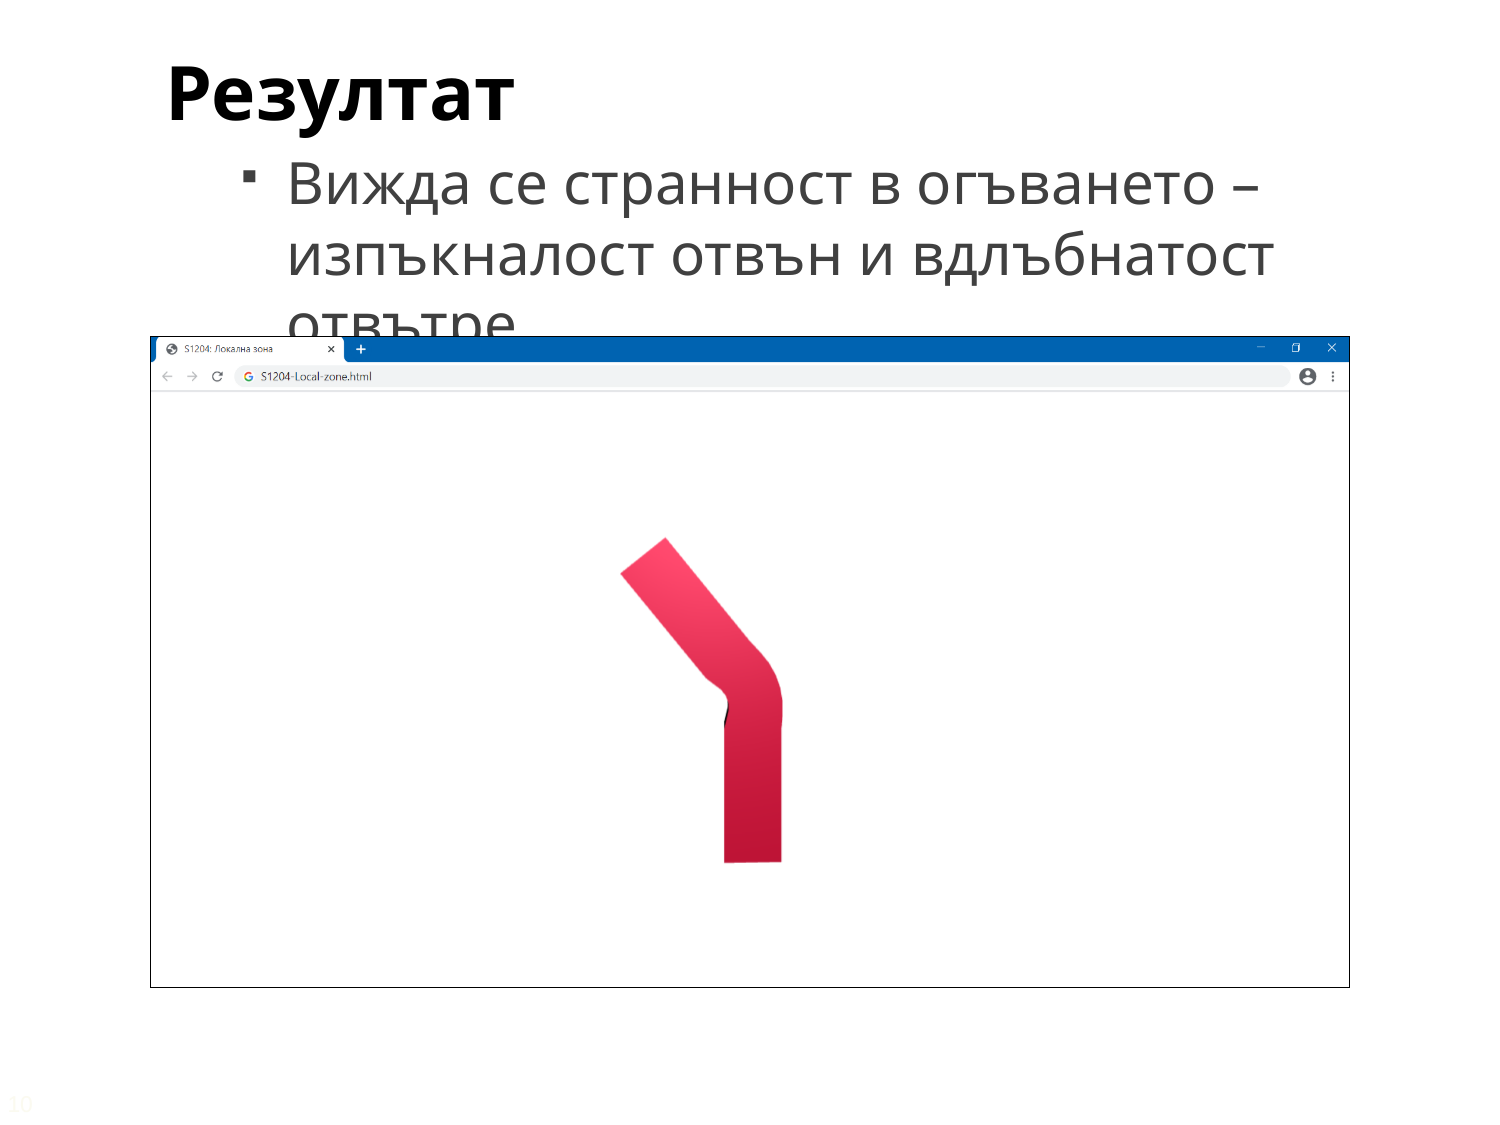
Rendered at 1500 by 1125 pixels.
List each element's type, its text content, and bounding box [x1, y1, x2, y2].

list Резултат Вижда се странност в огъването – изпъкналост отвън и вдлъбнатост отвътре [150, 37, 1488, 1113]
picture [149, 335, 1351, 988]
